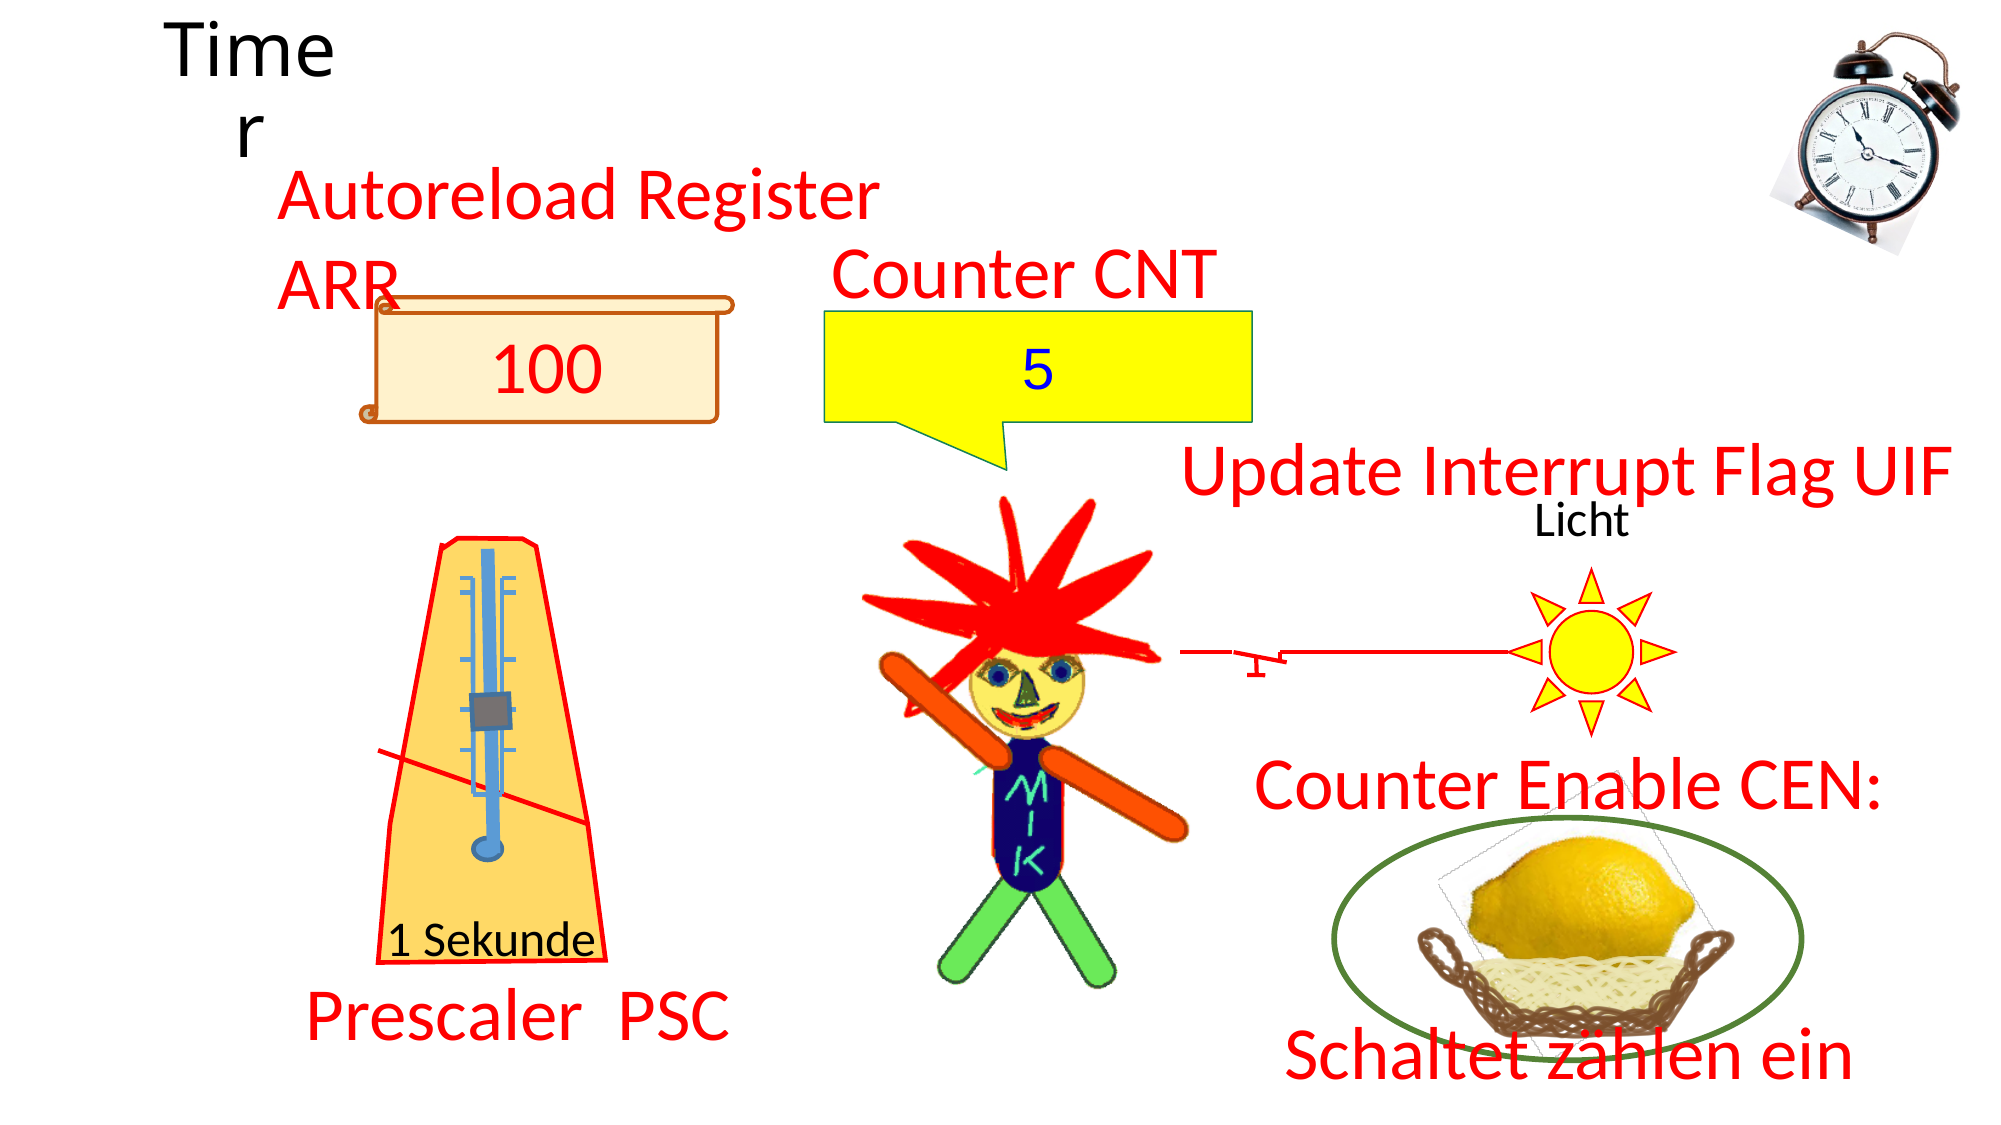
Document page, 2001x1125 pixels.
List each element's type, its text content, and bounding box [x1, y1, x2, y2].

picture [1382, 809, 1770, 1107]
text_box Counter CNT [816, 216, 1592, 322]
text_box Autoreload Register ARR [263, 136, 1039, 332]
text_box Update Interrupt Flag UIF [1146, 413, 1989, 519]
text_box 100 [359, 332, 719, 424]
picture [1769, 0, 1990, 257]
text_box [409, 537, 569, 714]
text_box 5 [824, 322, 1253, 471]
picture [840, 478, 1206, 1004]
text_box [1206, 569, 1675, 735]
title Timer [139, 108, 361, 182]
text_box Counter Enable CEN: Schaltet zählen ein [1148, 726, 1991, 1102]
text_box Licht [1519, 519, 1646, 554]
text_box Prescaler PSC [290, 957, 790, 1063]
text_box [226, 714, 761, 980]
